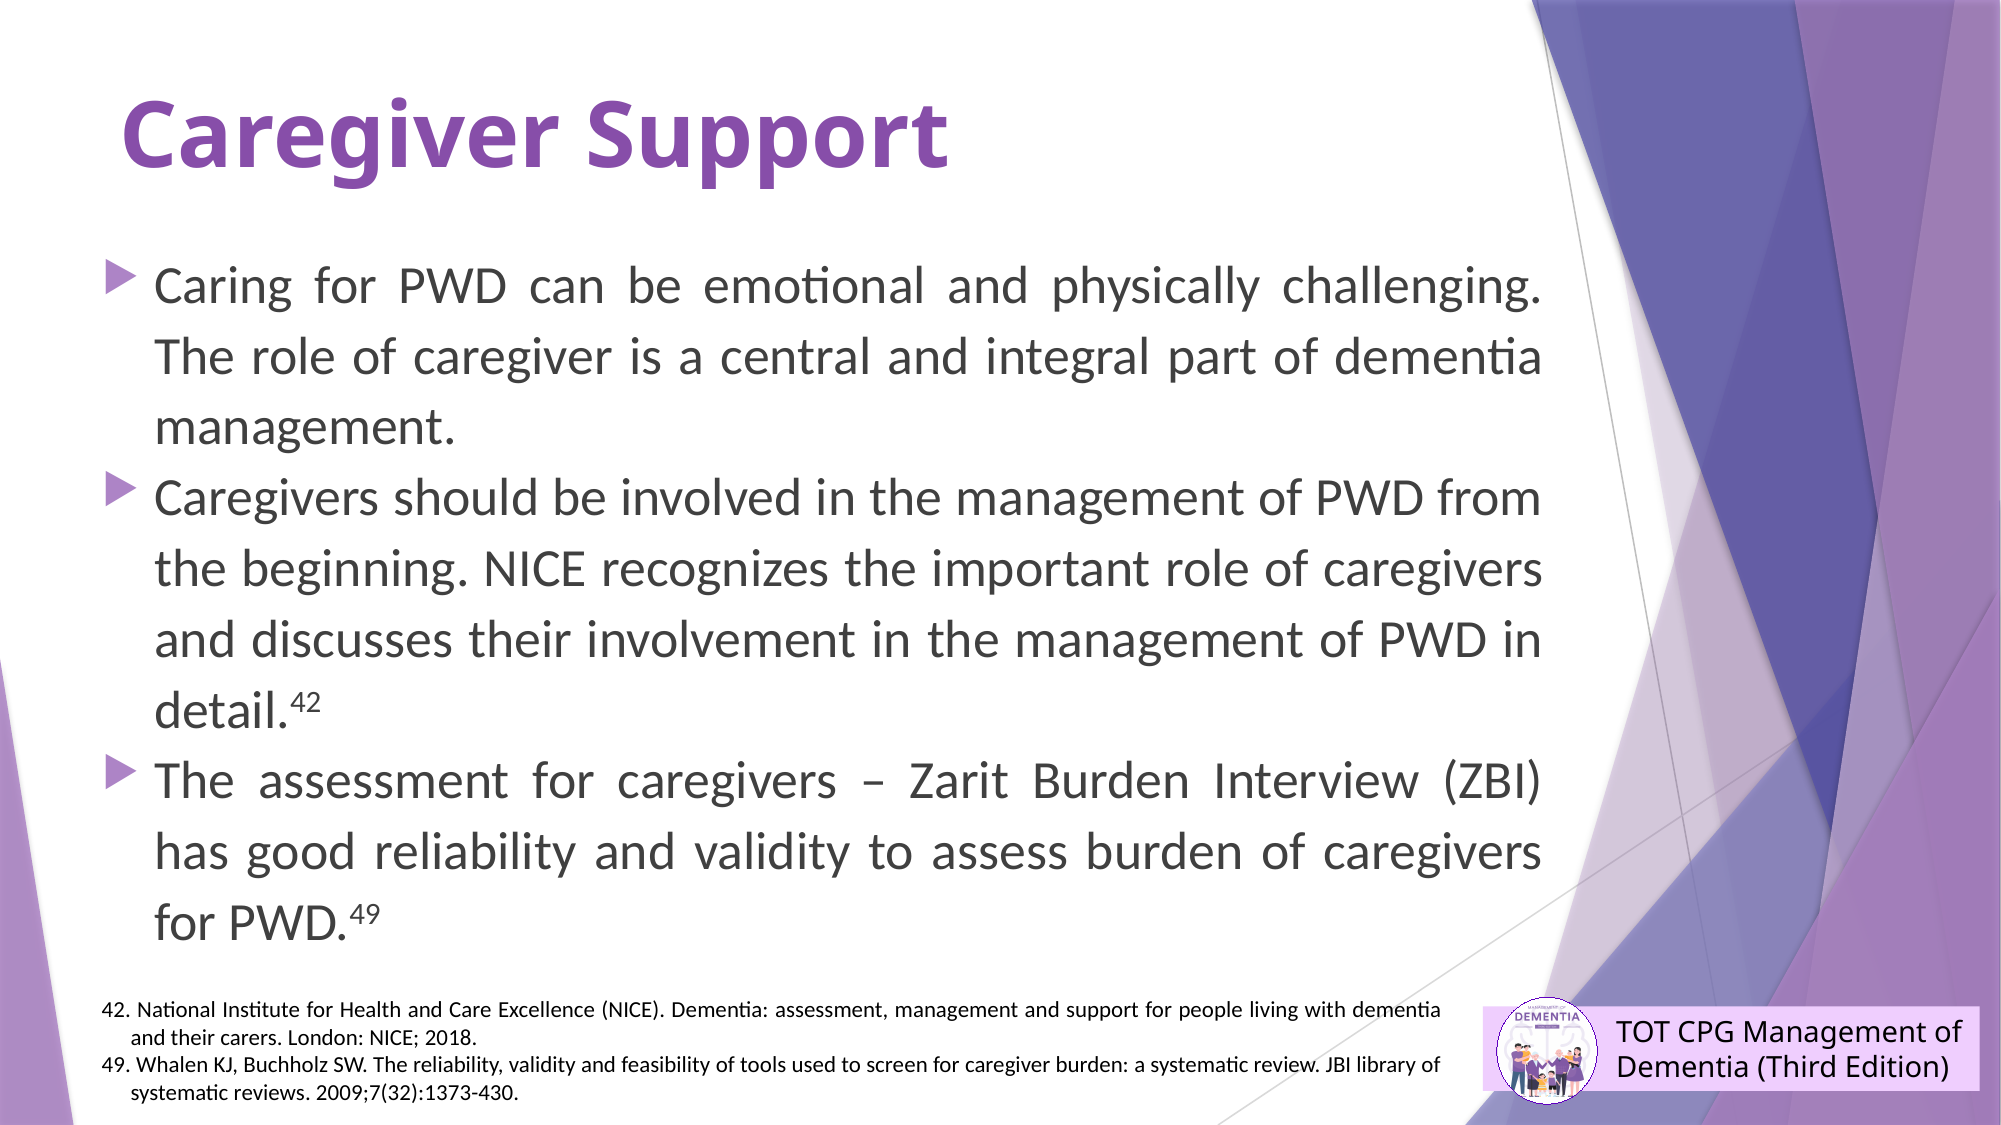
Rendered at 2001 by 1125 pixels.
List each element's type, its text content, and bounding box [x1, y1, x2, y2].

list Caring for PWD can be emotional and physically challenging. The role of caregiver is a central and integral part of dementia management. Caregivers should be involved in the management of PWD from the beginning. NICE recognizes the important role of caregivers and discusses their involvement in the management of PWD in detail.42 The assessment for caregivers – Zarit Burden Interview (ZBI) has good reliability and validity to assess burden of caregivers for PWD.49 [86, 235, 1560, 960]
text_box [1482, 996, 1981, 1105]
title Caregiver Support [104, 67, 1515, 235]
text_box 42. National Institute for Health and Care Excellence (NICE). Dementia: assessment, management and support for people living with dementia and their carers. London: NICE; 2018. 49. Whalen KJ, Buchholz SW. The reliability, validity and feasibility of tools used to screen for caregiver burden: a systematic review. JBI library of systematic reviews. 2009;7(32):1373-430. [86, 987, 1458, 1113]
